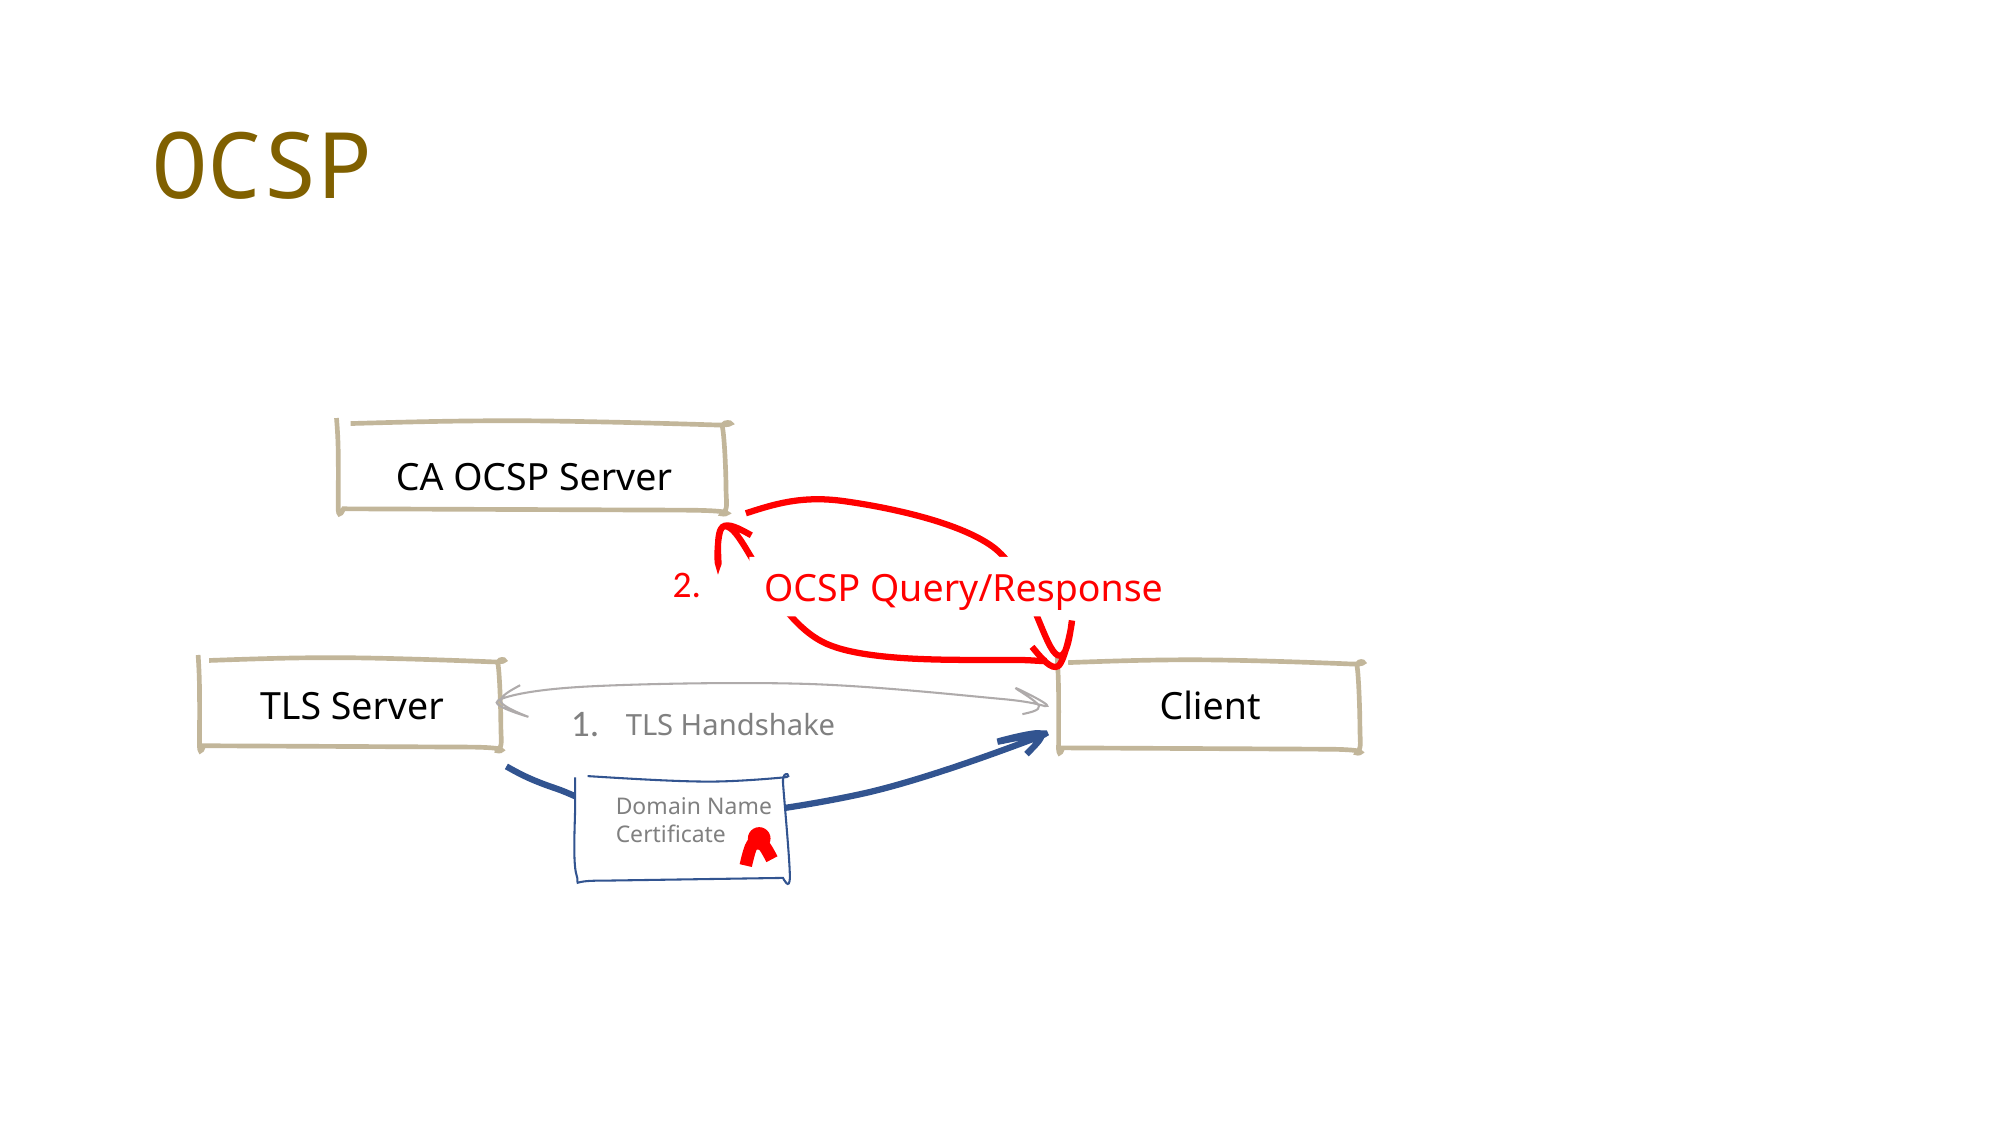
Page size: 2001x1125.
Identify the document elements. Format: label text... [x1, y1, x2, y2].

text_box [573, 773, 791, 886]
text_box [745, 827, 772, 866]
text_box [1056, 658, 1366, 755]
text_box [335, 417, 733, 516]
text_box Domain Name Certificate [601, 784, 788, 855]
text_box [716, 524, 800, 568]
text_box TLS Handshake [616, 699, 851, 749]
text_box [505, 732, 1047, 809]
text_box [968, 617, 1073, 669]
text_box [495, 682, 1049, 718]
text_box 2. [657, 552, 718, 613]
text_box [745, 498, 1005, 556]
title OCSP [137, 59, 1863, 278]
text_box OCSP Query/Response [749, 556, 1179, 617]
text_box [790, 617, 1044, 663]
text_box [197, 654, 507, 753]
text_box 1. [556, 691, 616, 752]
